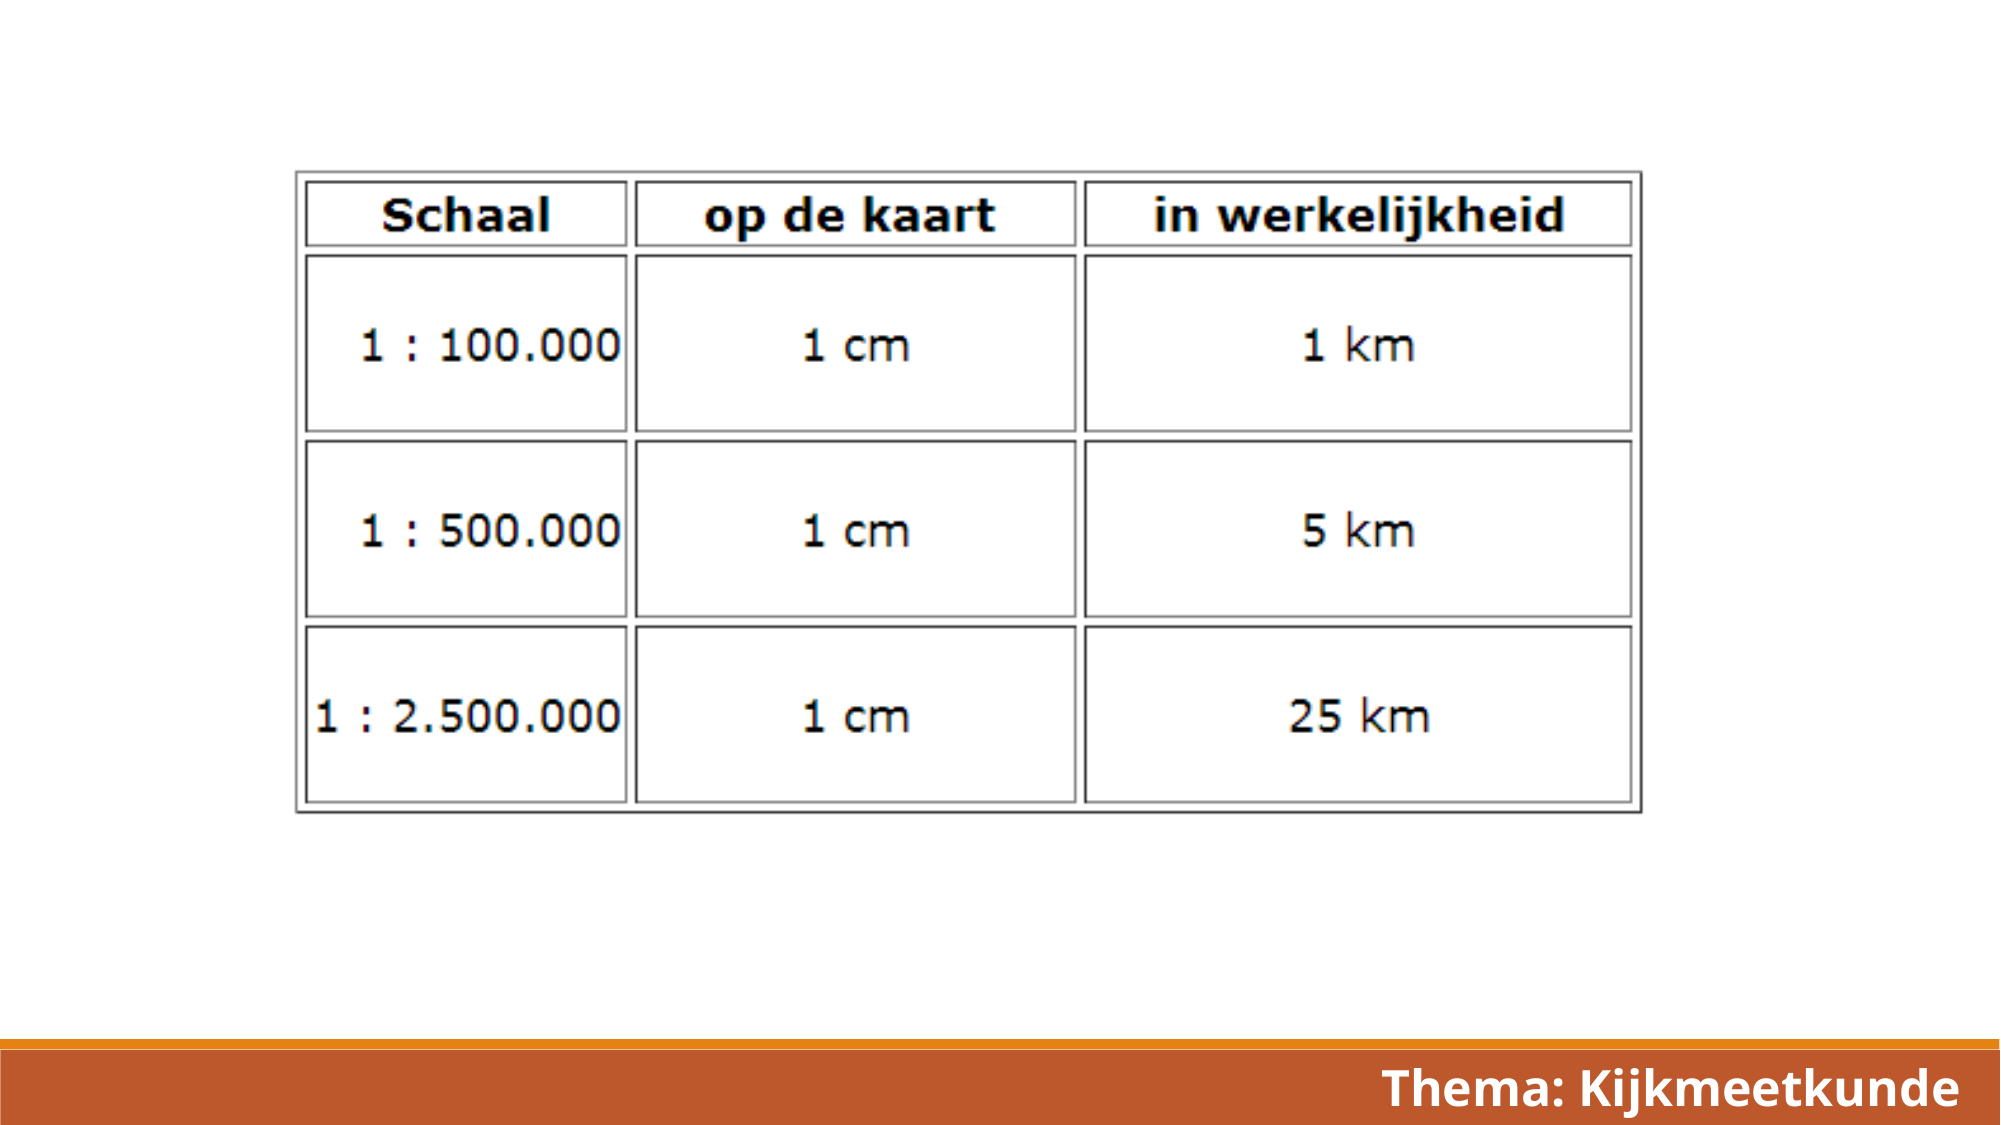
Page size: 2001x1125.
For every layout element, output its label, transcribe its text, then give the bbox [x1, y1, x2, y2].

text_box Thema: Kijkmeetkunde [1356, 1049, 1986, 1124]
picture [278, 151, 1662, 827]
